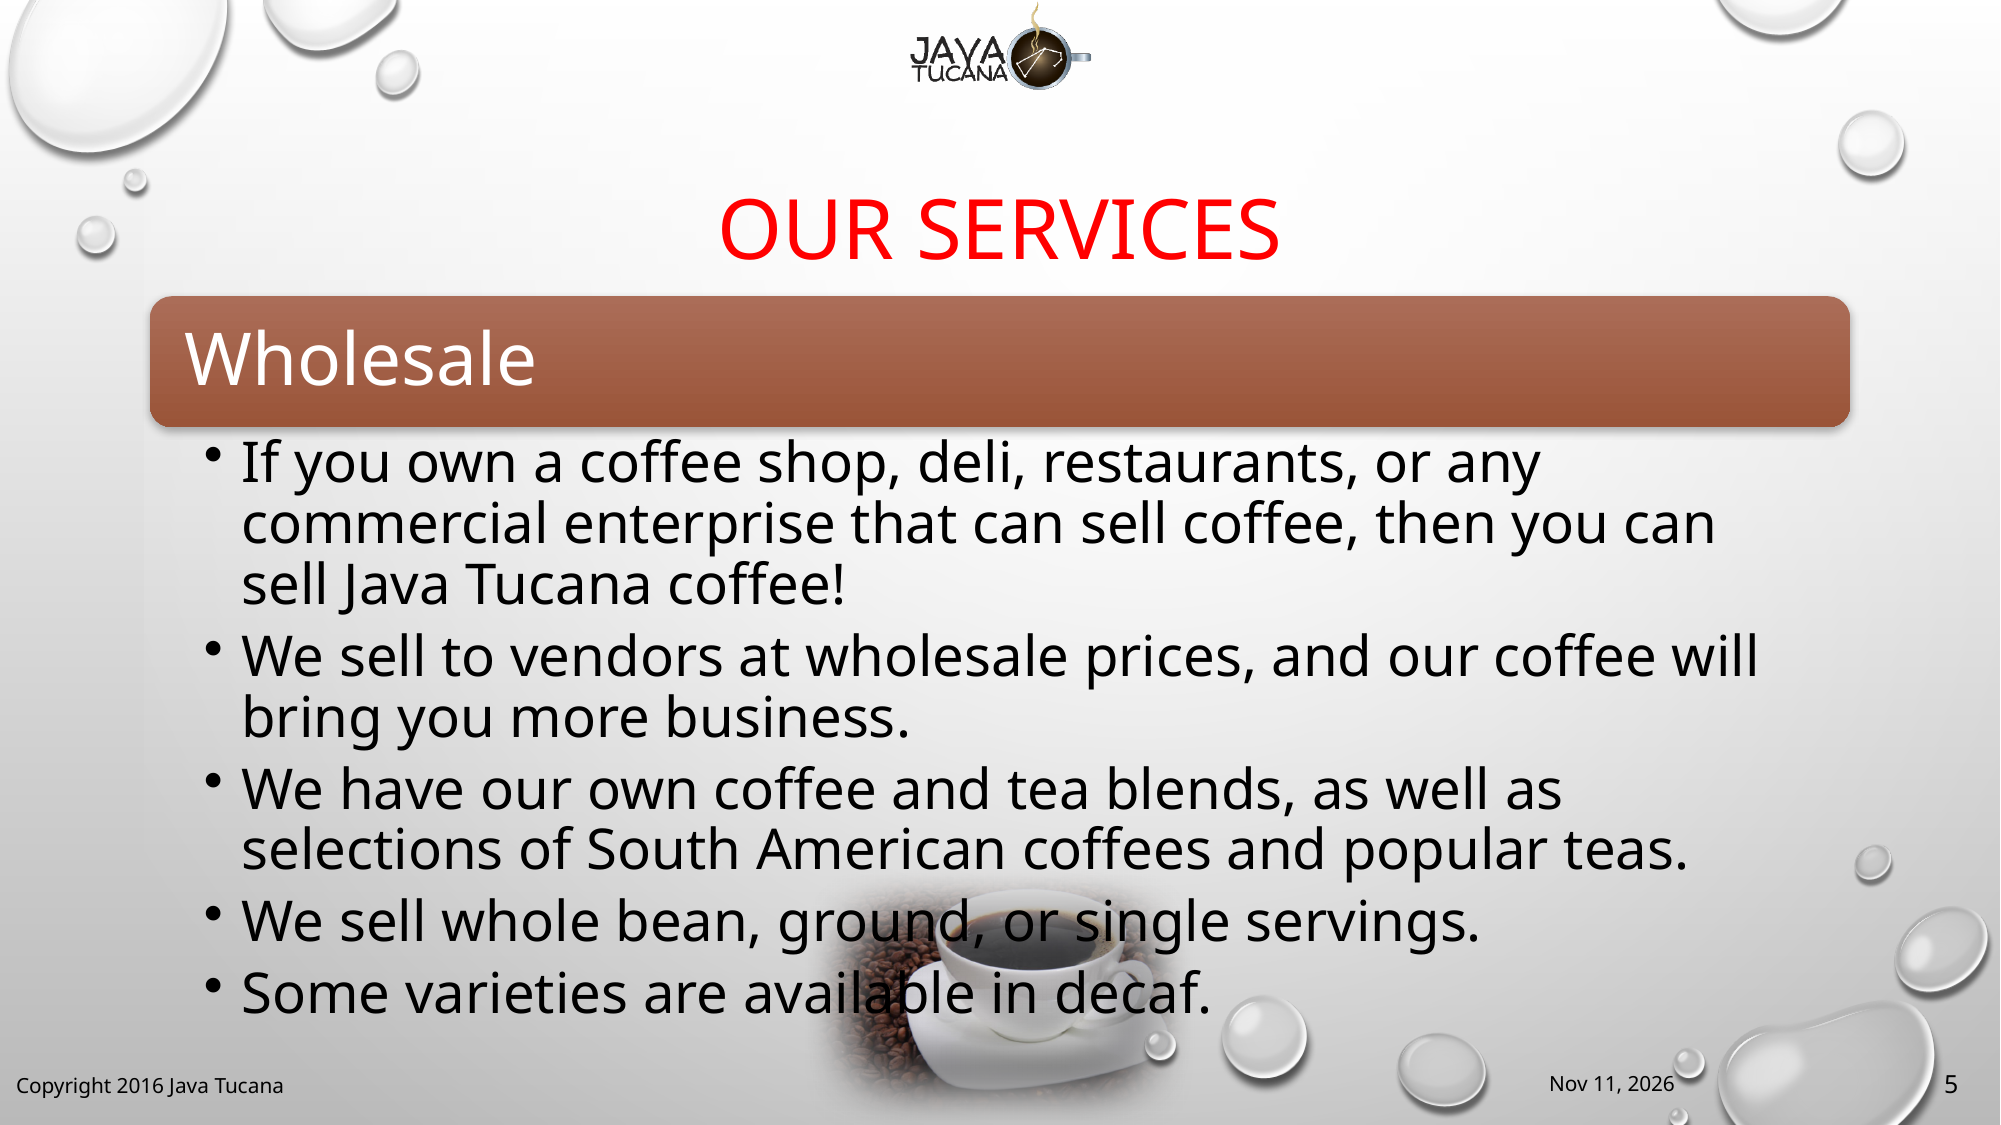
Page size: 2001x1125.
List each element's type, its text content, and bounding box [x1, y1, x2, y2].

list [149, 284, 1851, 951]
slide_number 5 [1848, 1055, 1974, 1116]
slide_number 26-Mar-16 [1239, 1055, 1690, 1116]
picture [0, 0, 2001, 1125]
footer Copyright 2016 Java Tucana [1, 1055, 1096, 1116]
title Our Services [149, 101, 1851, 284]
